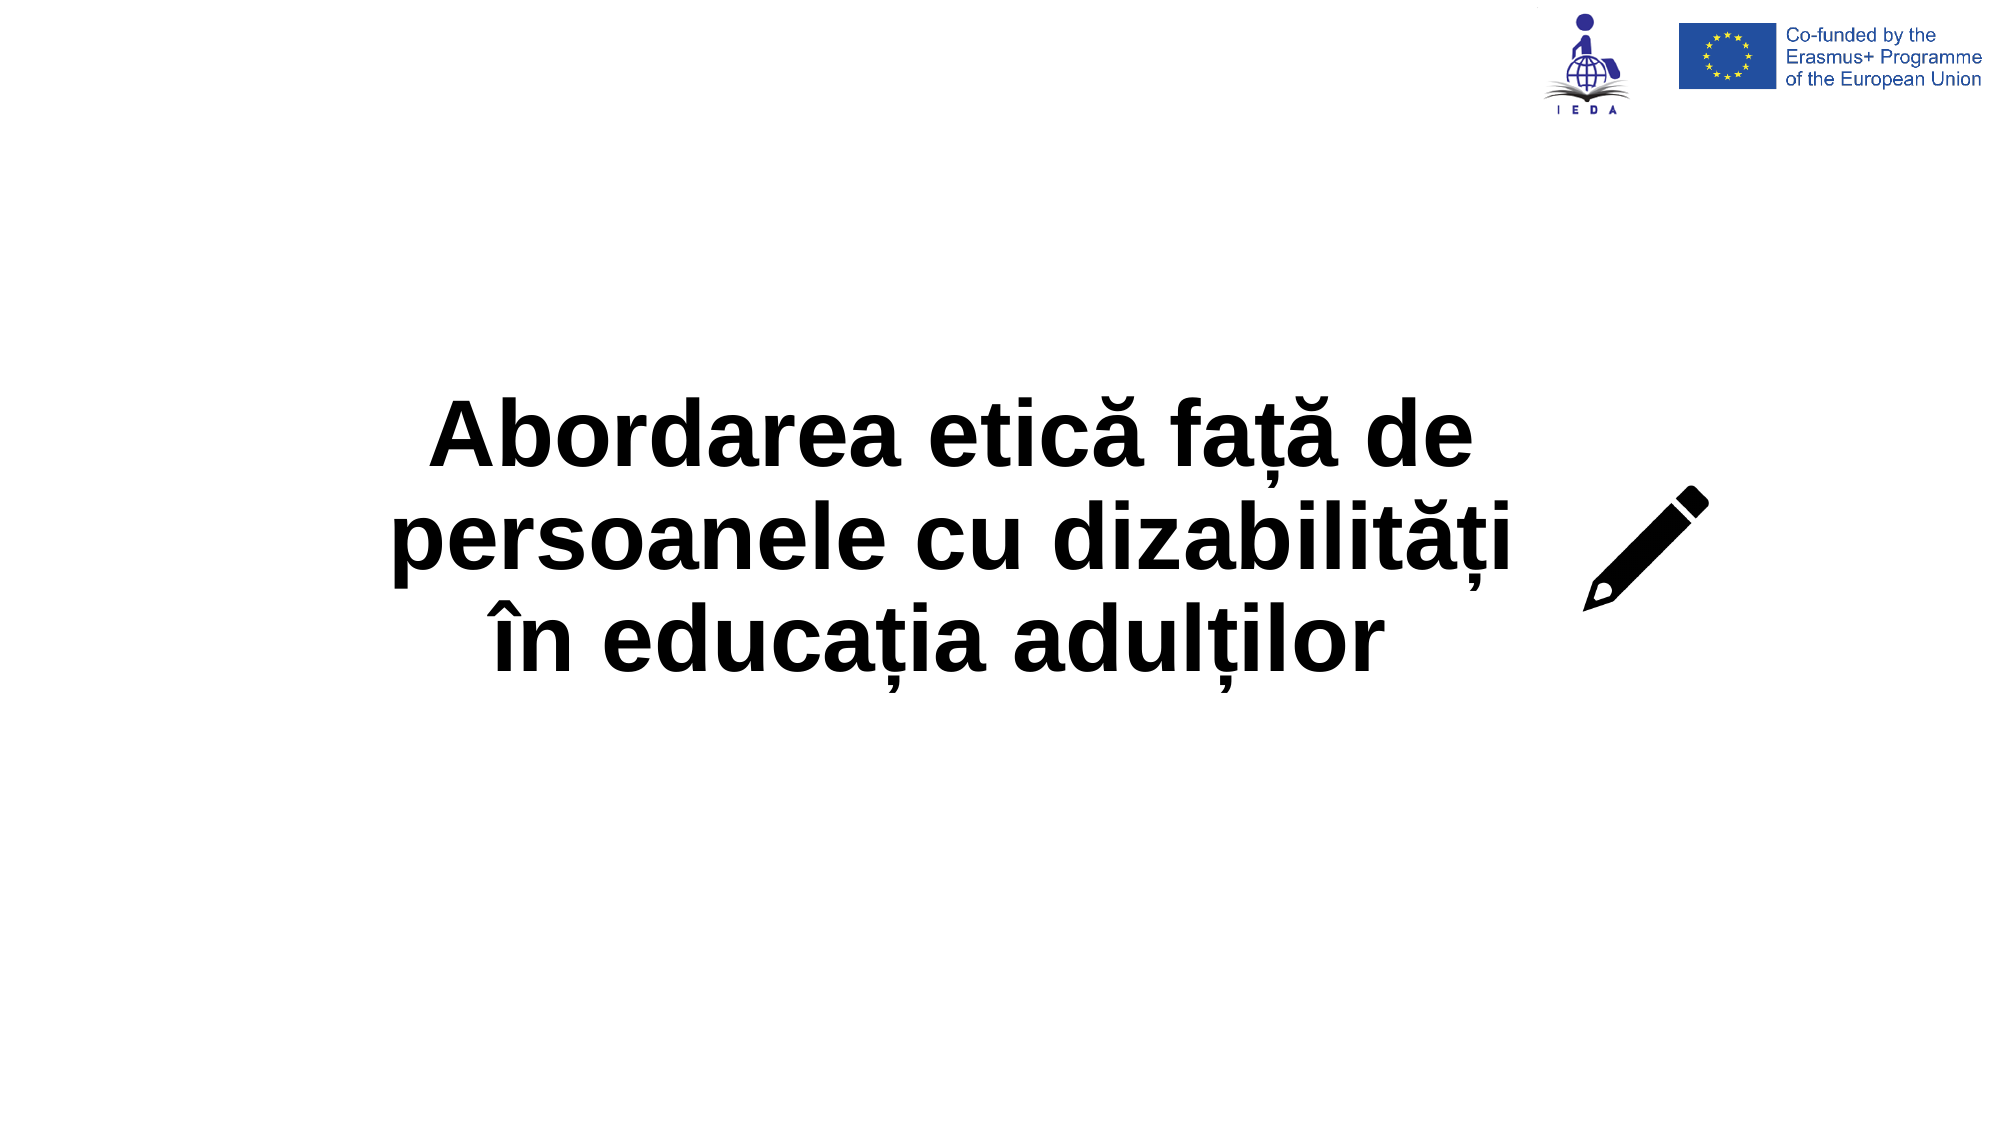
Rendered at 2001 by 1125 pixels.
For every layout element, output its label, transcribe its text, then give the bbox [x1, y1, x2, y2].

title Abordarea etică față de persoanele cu dizabilități în educația adulților [340, 372, 1564, 700]
picture [1569, 473, 1721, 624]
picture [1677, 22, 2000, 94]
picture [1528, 0, 1645, 127]
